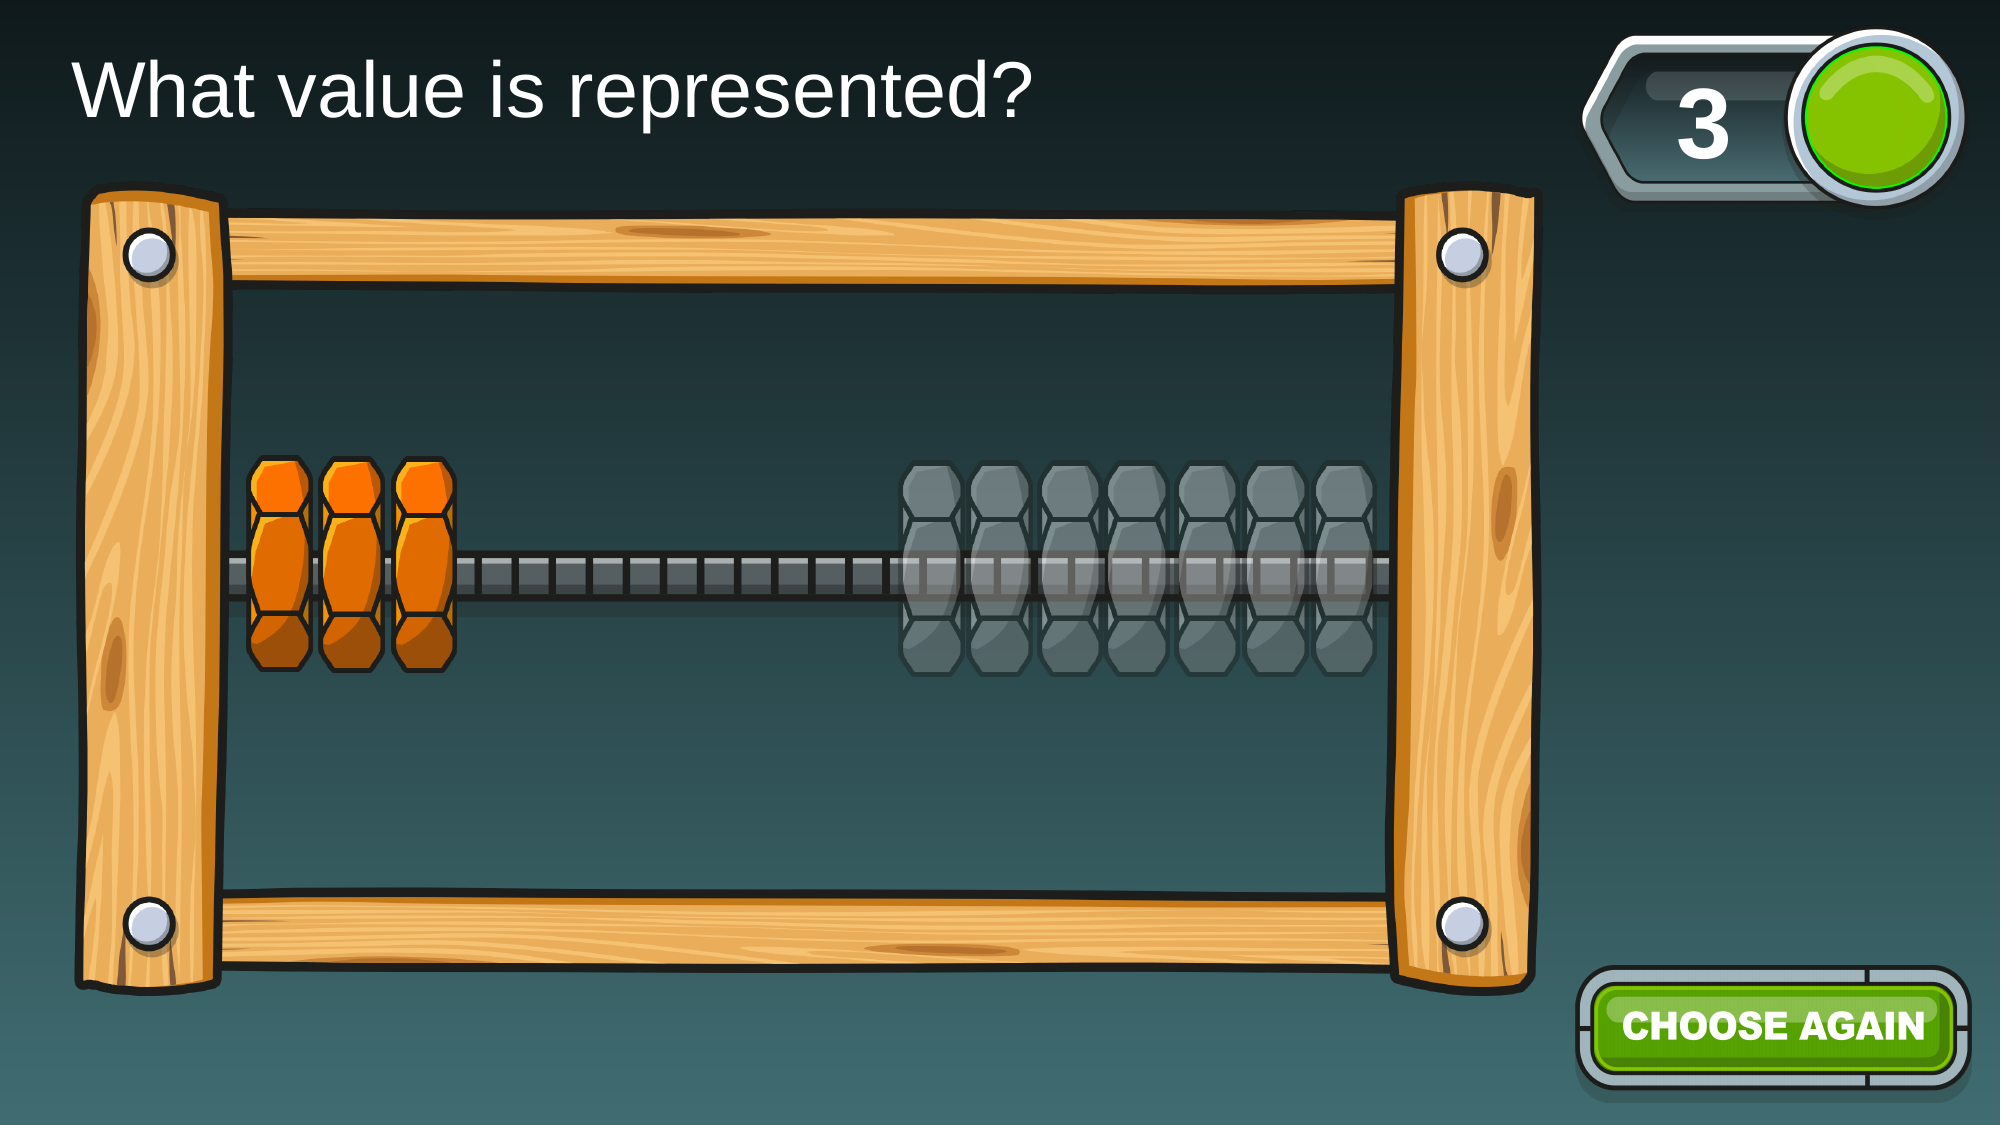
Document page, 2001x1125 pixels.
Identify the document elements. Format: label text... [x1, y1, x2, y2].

text_box What value is represented? [56, 30, 1059, 182]
picture [1575, 965, 1972, 1104]
picture [1575, 25, 1971, 221]
picture [74, 181, 1543, 997]
